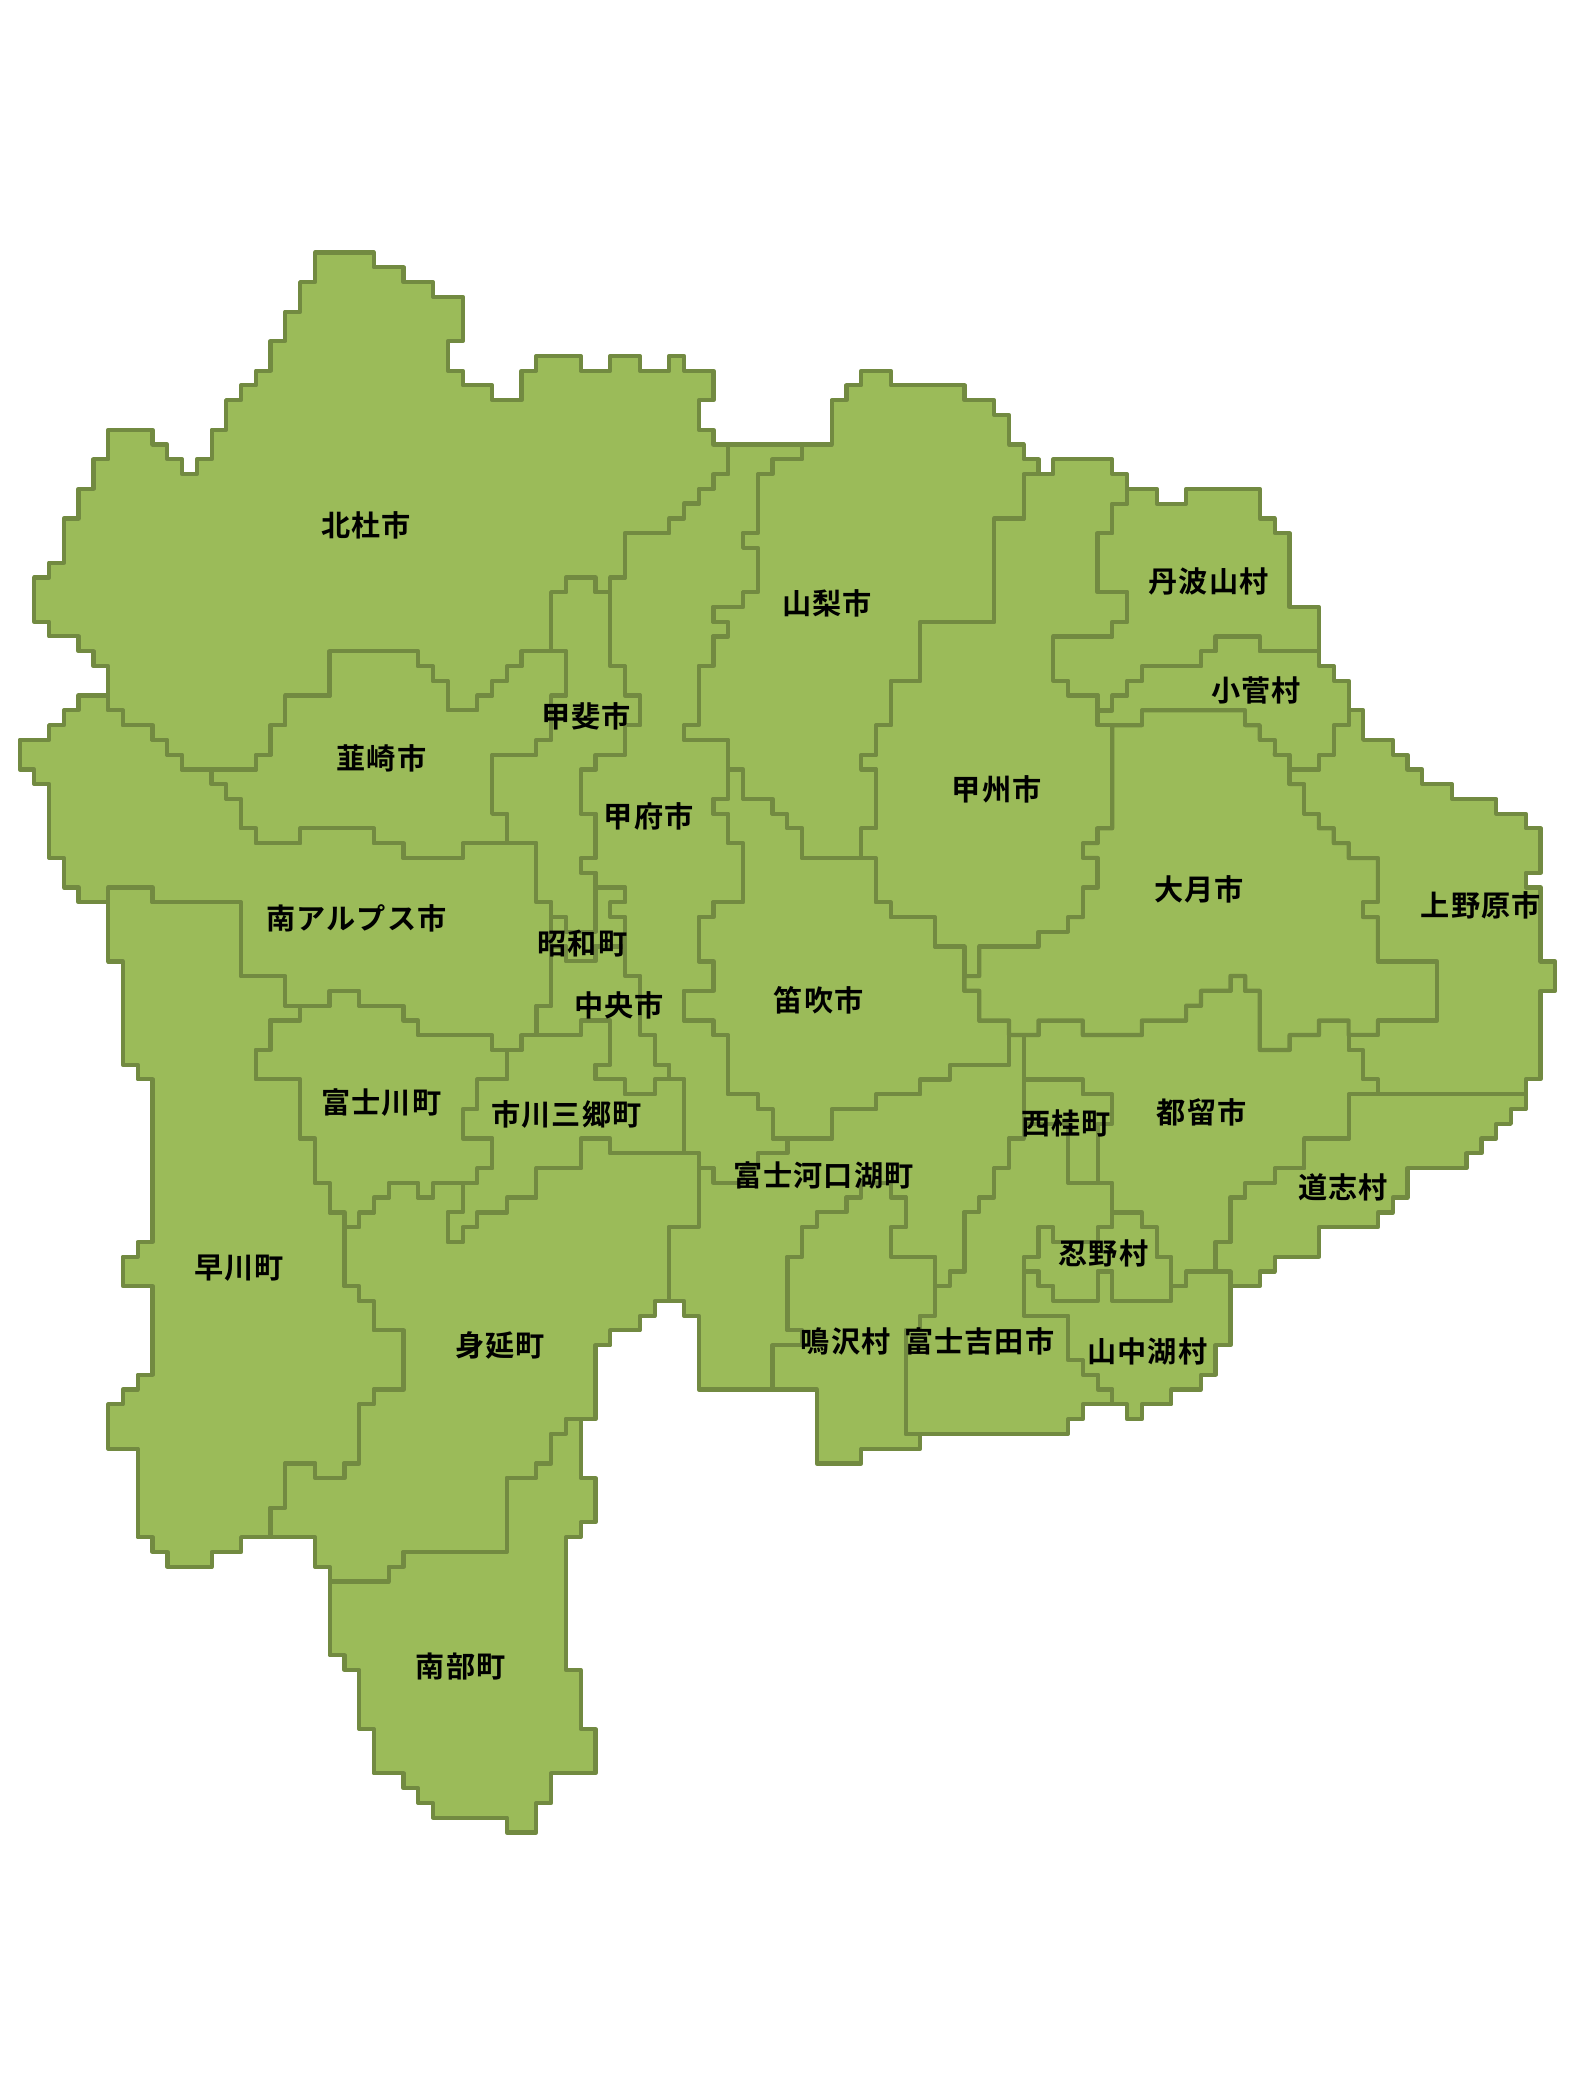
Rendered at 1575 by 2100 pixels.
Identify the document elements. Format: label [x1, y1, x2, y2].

text_box [19, 252, 1558, 1833]
